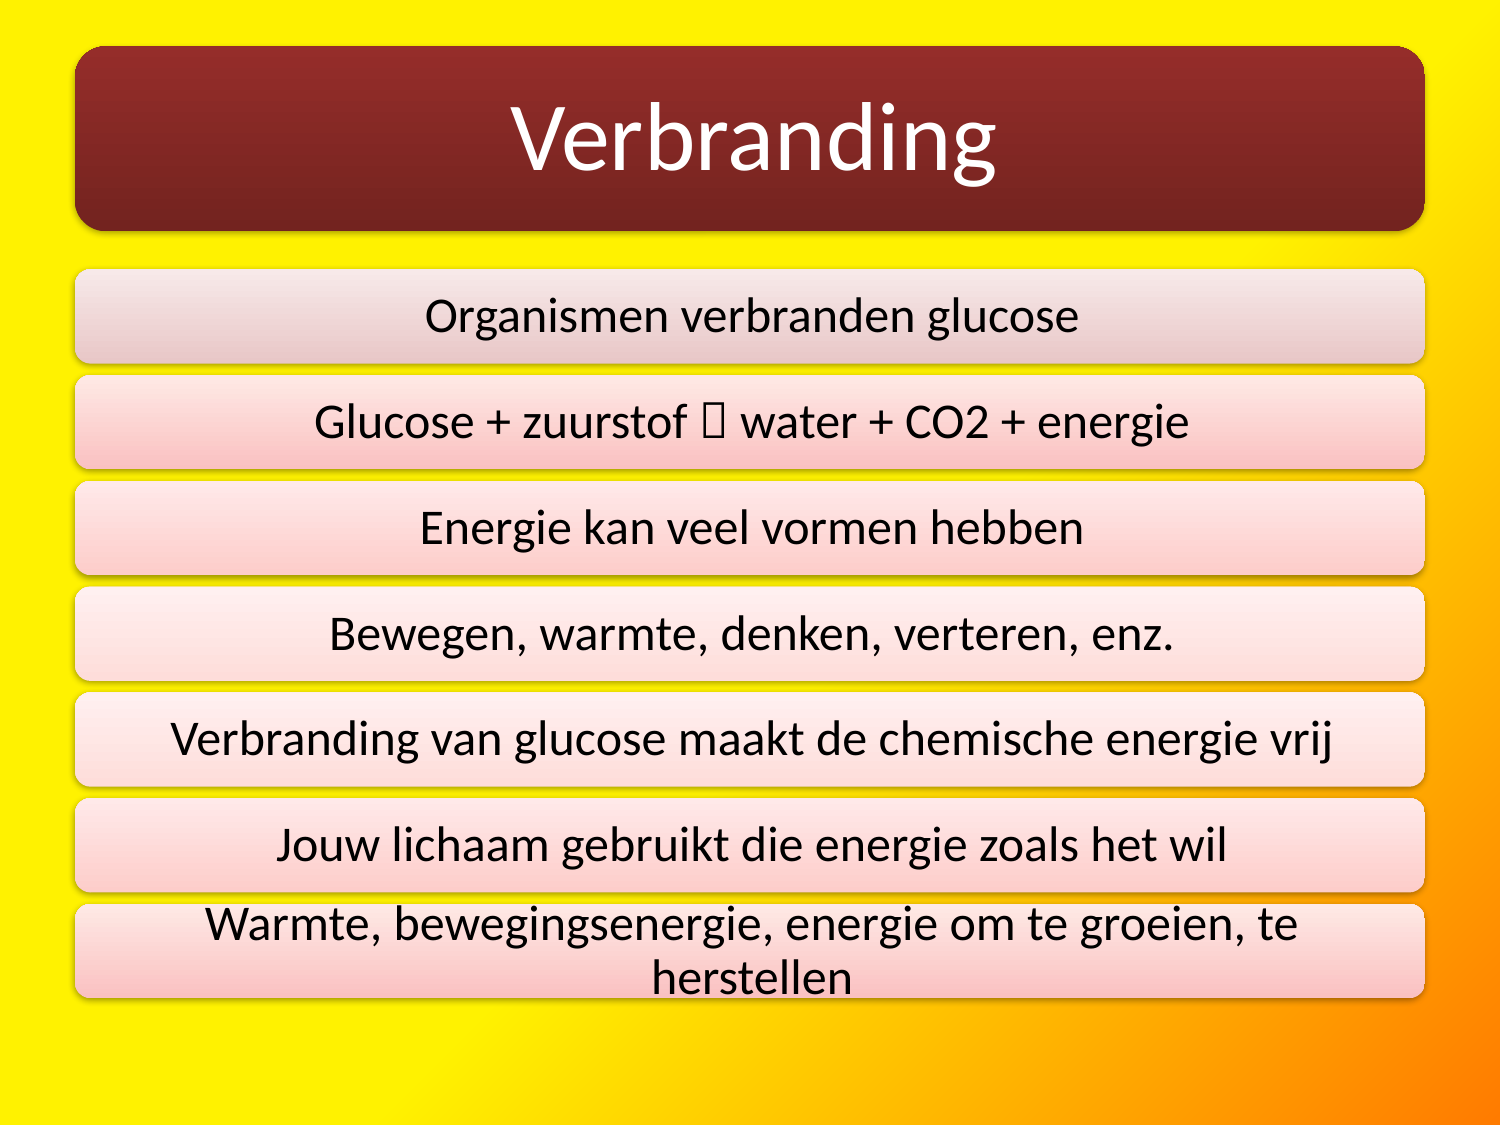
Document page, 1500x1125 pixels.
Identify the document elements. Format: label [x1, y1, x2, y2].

list [74, 262, 1426, 1006]
text_box [74, 44, 1426, 233]
